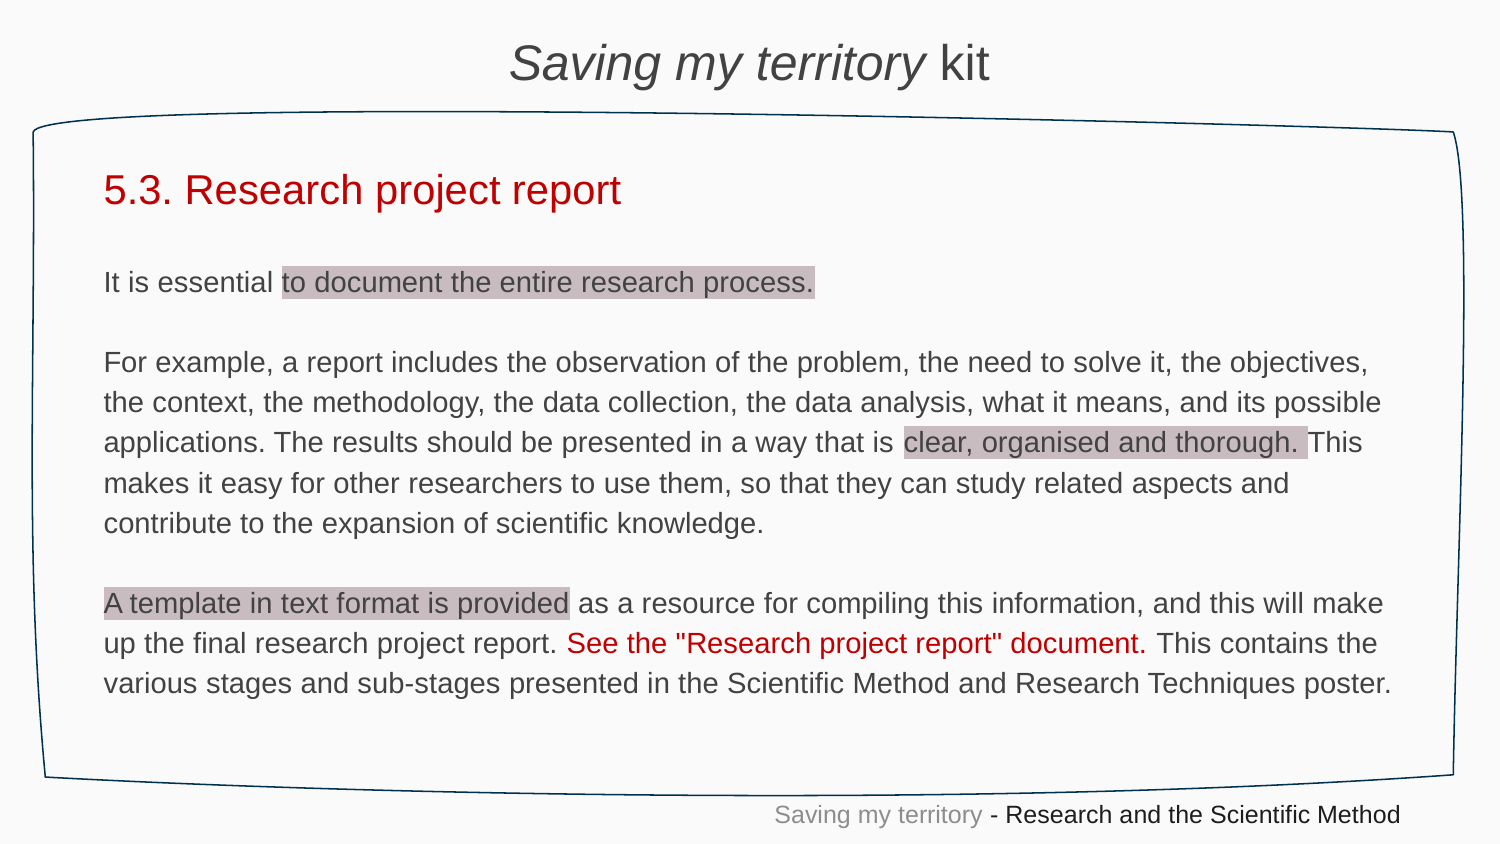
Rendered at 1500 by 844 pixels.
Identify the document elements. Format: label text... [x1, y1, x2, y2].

text_box 5.3. Research project report [88, 147, 1417, 234]
text_box Saving my territory - Research and the Scientific Method [88, 790, 1417, 844]
list It is essential to document the entire research process. For example, a report includes the observation of the problem, the need to solve it, the objectives, the context, the methodology, the data collection, the data analysis, what it means, and its possible applications. The results should be presented in a way that is clear, organised and thorough. This makes it easy for other researchers to use them, so that they can study related aspects and contribute to the expansion of scientific knowledge. A template in text format is provided as a resource for compiling this information, and this will make up the final research project report. See the "Research project report" document. This contains the various stages and sub-stages presented in the Scientific Method and Research Techniques poster. [88, 242, 1417, 747]
text_box Saving my territory kit [0, 20, 1499, 106]
text_box [32, 111, 1464, 790]
